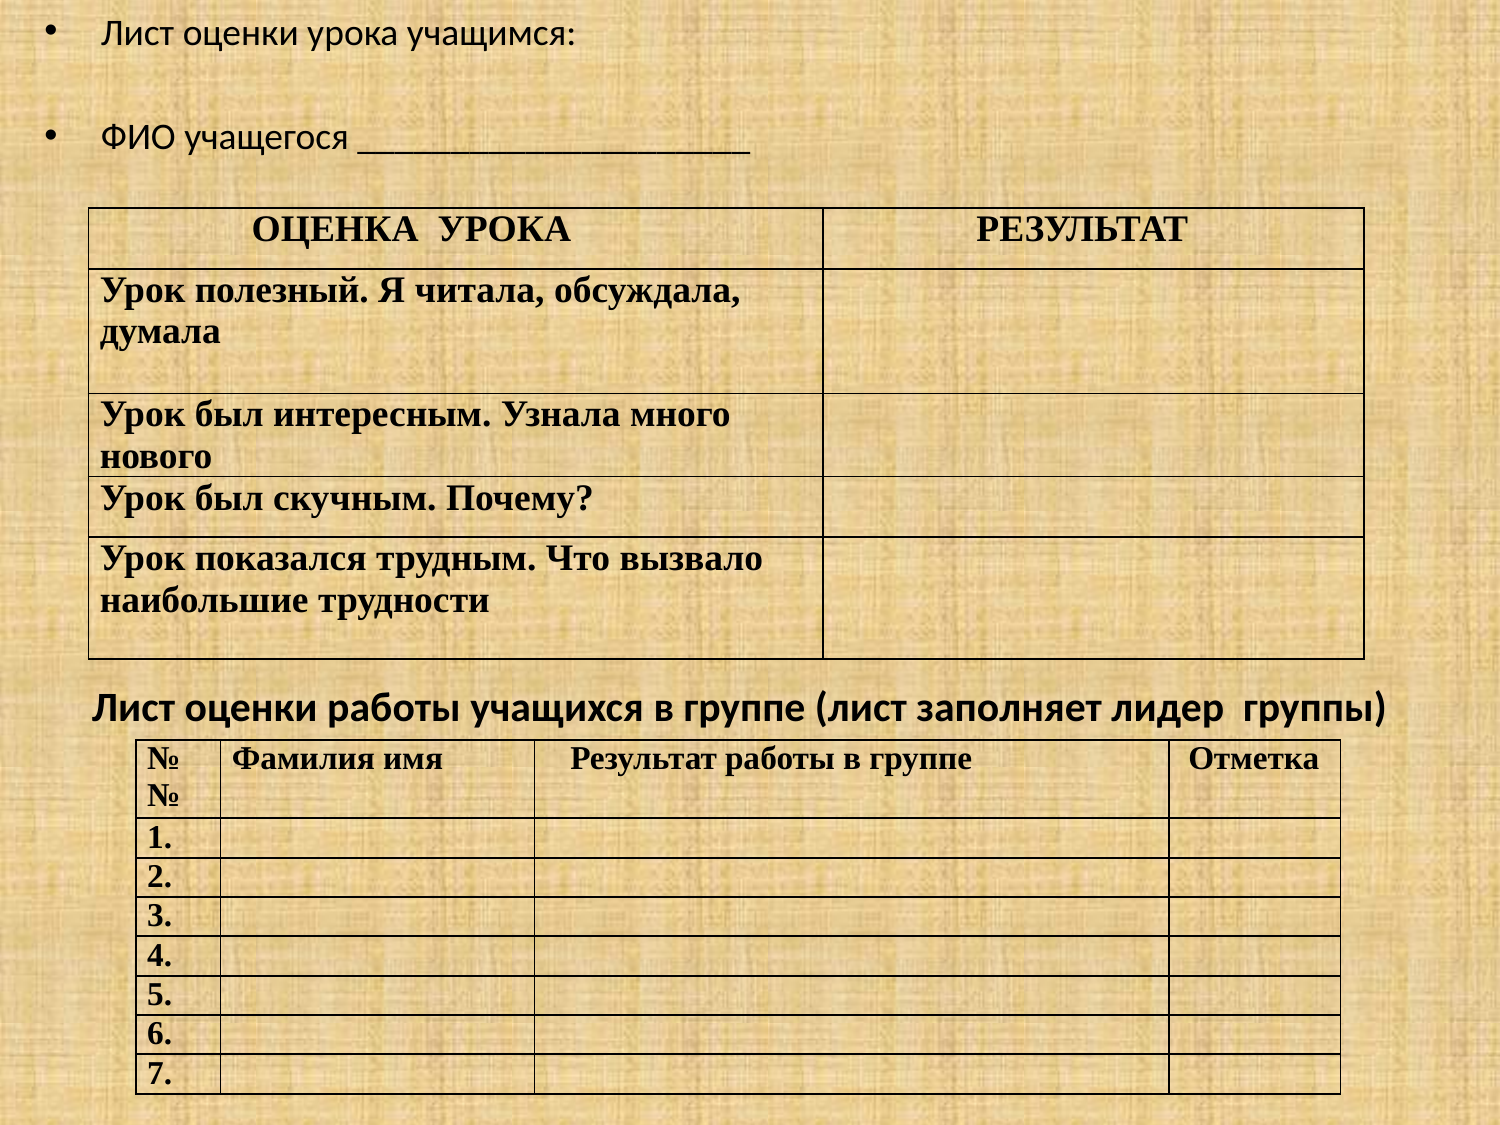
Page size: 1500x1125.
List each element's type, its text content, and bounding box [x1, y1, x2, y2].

table_cell [1170, 977, 1340, 1014]
table_cell [535, 819, 1168, 857]
table_cell [221, 859, 534, 896]
table_cell [221, 1016, 534, 1053]
table_cell [535, 937, 1168, 975]
table_cell [221, 1055, 534, 1093]
table_cell [221, 977, 534, 1014]
table_cell [1170, 937, 1340, 975]
table_header Отметка [1170, 741, 1340, 817]
table_cell 5. [137, 977, 220, 1014]
table_cell 6. [137, 1016, 220, 1053]
list Лист оценки урока учащимся: ФИО учащегося _____________________ [29, 0, 1380, 209]
table_cell [221, 898, 534, 935]
table_cell [824, 538, 1363, 658]
table_cell Урок показался трудным. Что вызвало наибольшие трудности [89, 538, 822, 658]
table_cell 2. [137, 859, 220, 896]
title Лист оценки работы учащихся в группе (лист заполняет лидер группы) [64, 668, 1415, 740]
table_cell 7. [137, 1055, 220, 1093]
table_header ОЦЕНКА УРОКА [89, 209, 822, 268]
table_cell Урок был интересным. Узнала много нового [89, 394, 822, 476]
table_cell 3. [137, 898, 220, 935]
table_header Фамилия имя [221, 741, 534, 817]
table_cell Урок полезный. Я читала, обсуждала, думала [89, 270, 822, 393]
table_cell [824, 270, 1363, 393]
table_cell [824, 477, 1363, 536]
table_cell [1170, 1055, 1340, 1093]
table_header Результат работы в группе [535, 741, 1168, 817]
table_cell [221, 937, 534, 975]
table_header №№ [137, 741, 220, 817]
table_cell [535, 859, 1168, 896]
table_cell [535, 1016, 1168, 1053]
table_cell [221, 819, 534, 857]
table_cell [535, 1055, 1168, 1093]
table_cell [535, 977, 1168, 1014]
table_cell [535, 898, 1168, 935]
table_cell 1. [137, 819, 220, 857]
table_cell [824, 394, 1363, 476]
table_cell 4. [137, 937, 220, 975]
table_cell [1170, 898, 1340, 935]
picture [0, 0, 1500, 1125]
table_header РЕЗУЛЬТАТ [824, 209, 1363, 268]
table_cell [1170, 859, 1340, 896]
table_cell Урок был скучным. Почему? [89, 477, 822, 536]
table_cell [1170, 819, 1340, 857]
table_cell [1170, 1016, 1340, 1053]
